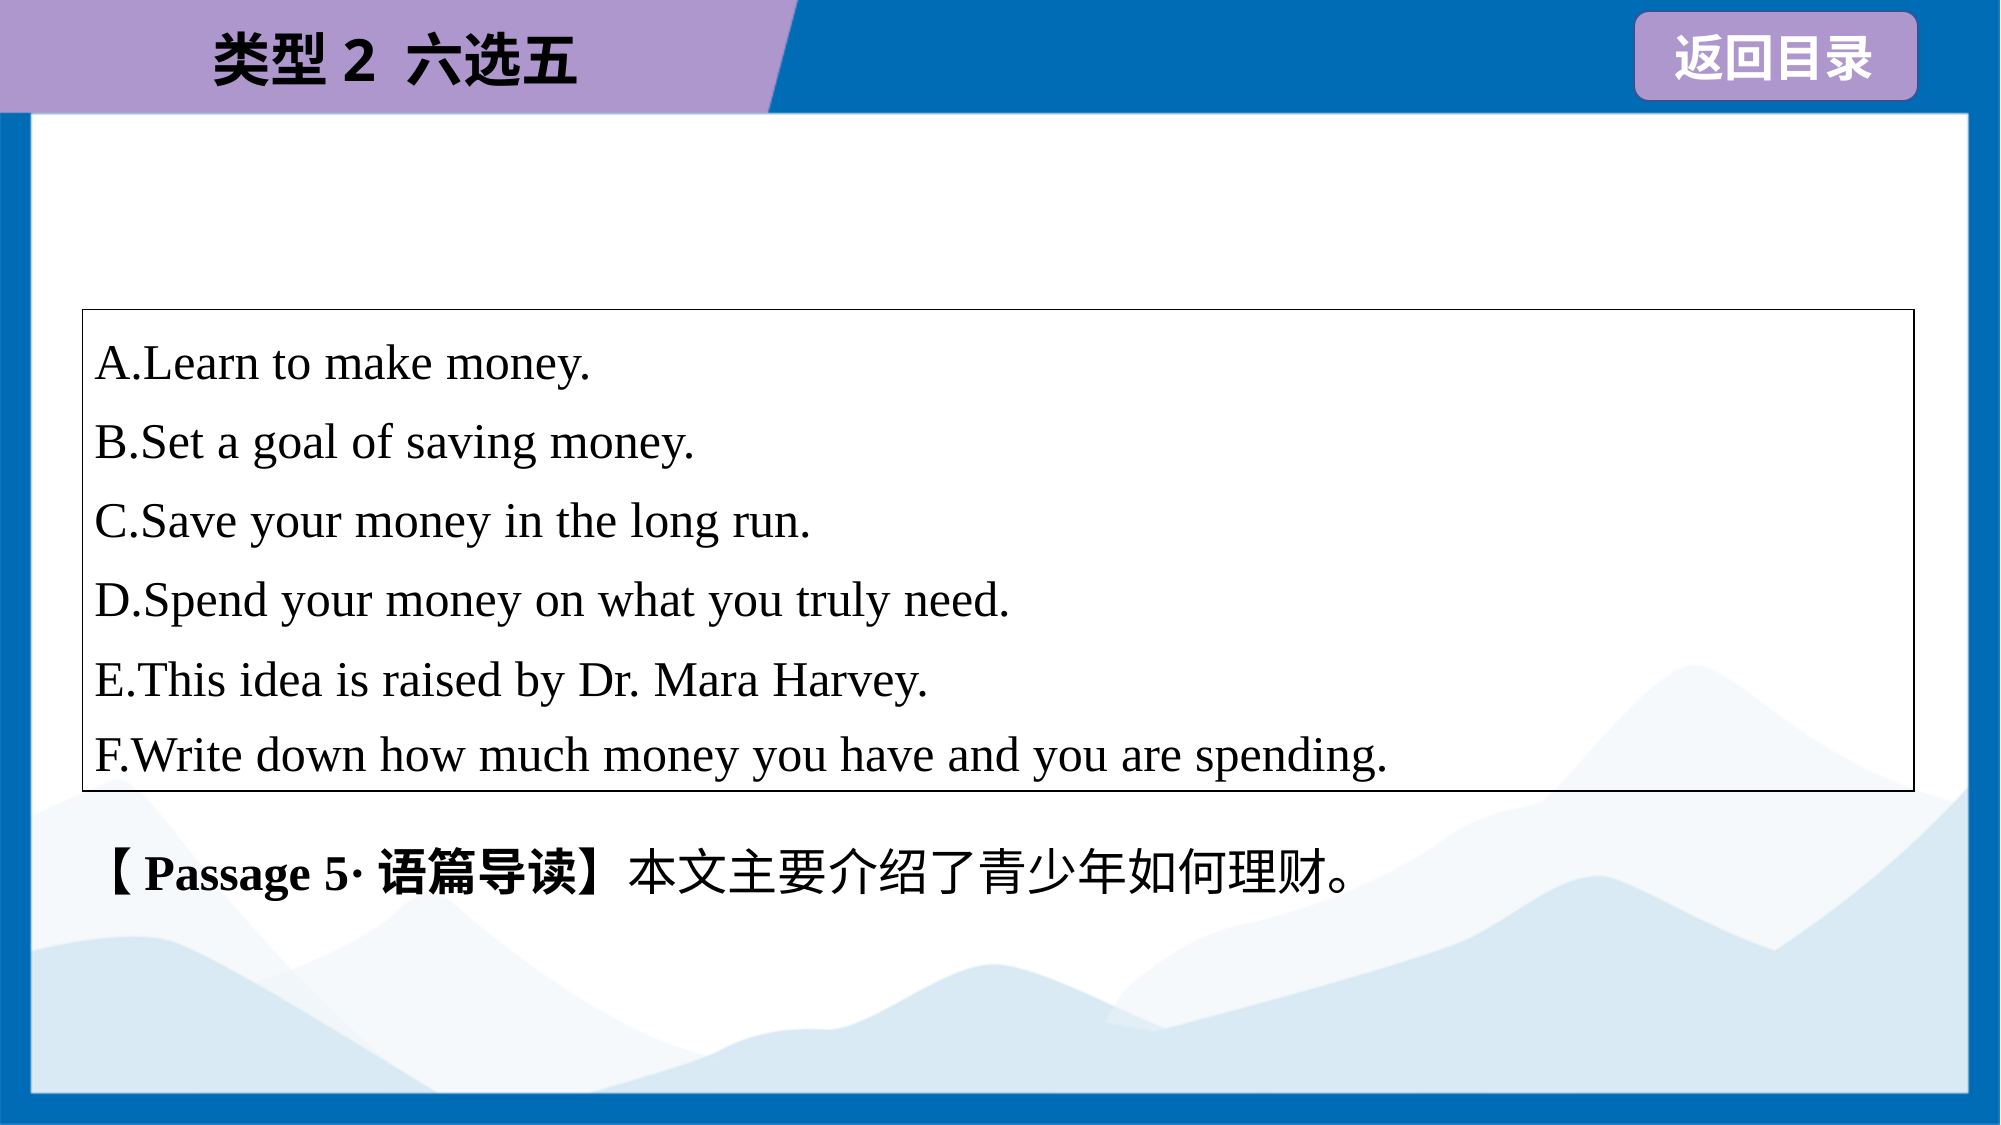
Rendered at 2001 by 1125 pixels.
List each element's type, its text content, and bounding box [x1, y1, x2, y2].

text_box 【Passage 5·语篇导读】本文主要介绍了青少年如何理财。 [82, 812, 1917, 891]
table_header A.Learn to make money. B.Set a goal of saving money. C.Save your money in the long run. D.Spend your money on what you truly need. E.This idea is raised by Dr. Mara Harvey. F.Write down how much money you have and you are spending. [83, 310, 1913, 790]
picture [0, 0, 2000, 1125]
